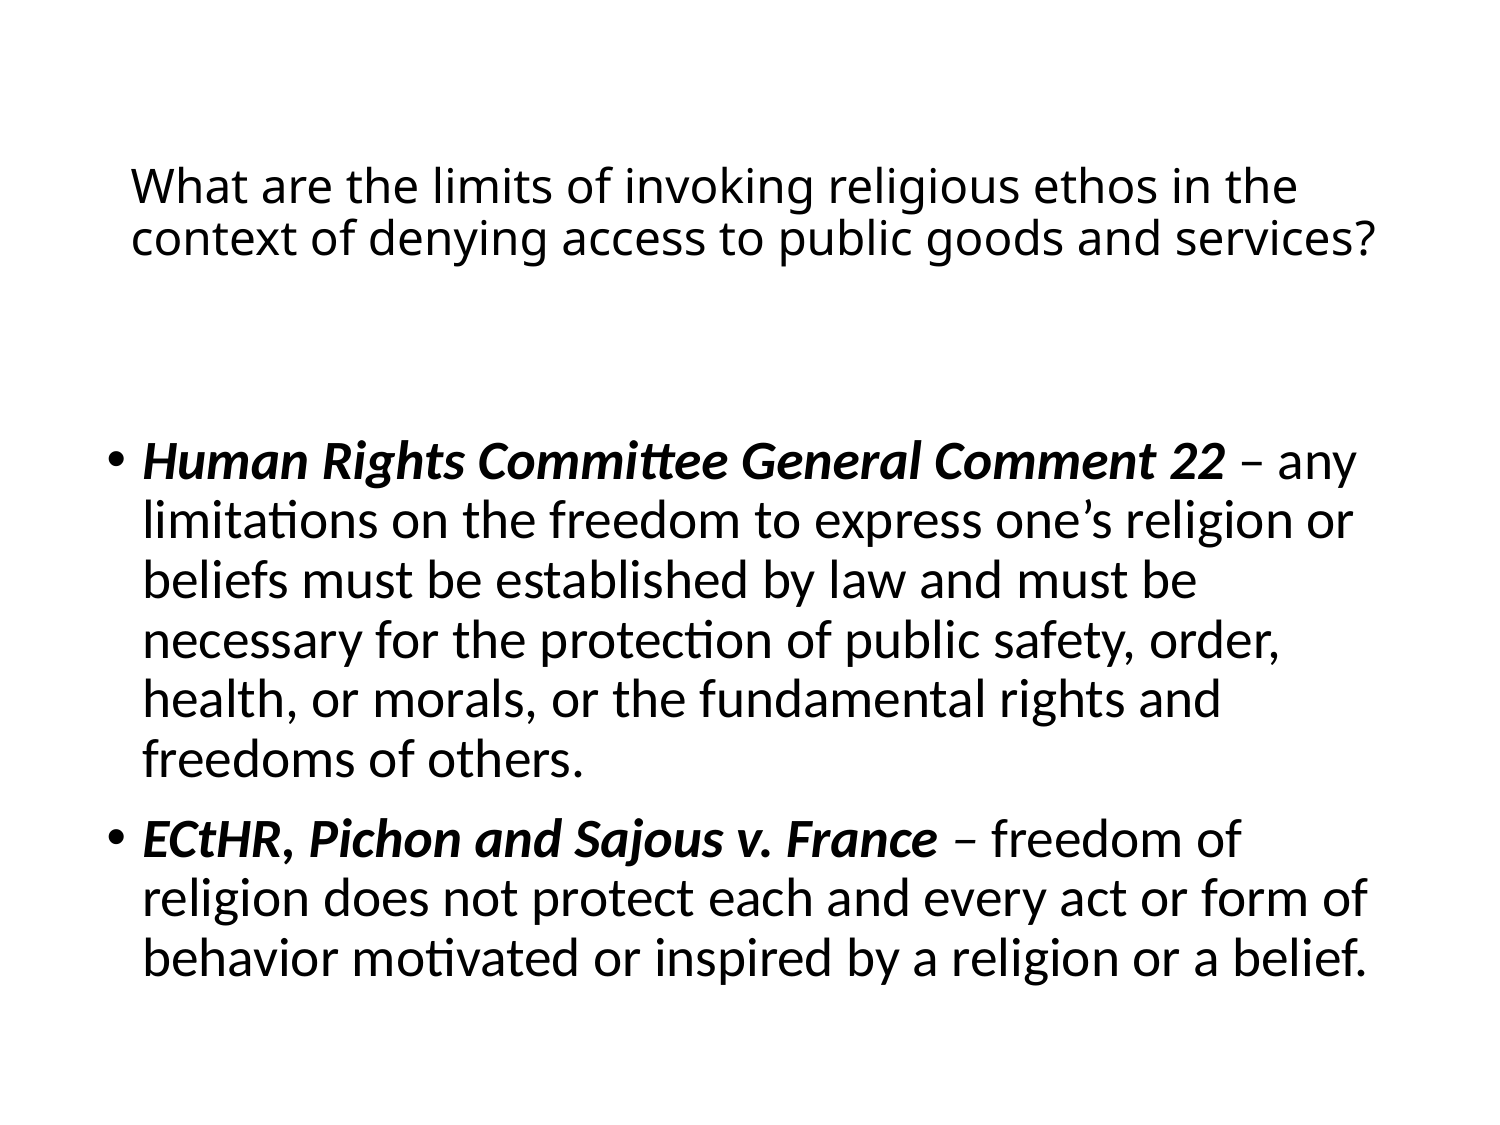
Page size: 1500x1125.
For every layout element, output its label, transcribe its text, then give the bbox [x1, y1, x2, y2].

title What are the limits of invoking religious ethos in the context of denying access to public goods and services? [115, 151, 1397, 278]
list Human Rights Committee General Comment 22 – any limitations on the freedom to express one’s religion or beliefs must be established by law and must be necessary for the protection of public safety, order, health, or morals, or the fundamental rights and freedoms of others. ECtHR, Pichon and Sajous v. France – freedom of religion does not protect each and every act or form of behavior motivated or inspired by a religion or a belief. [91, 338, 1386, 1052]
